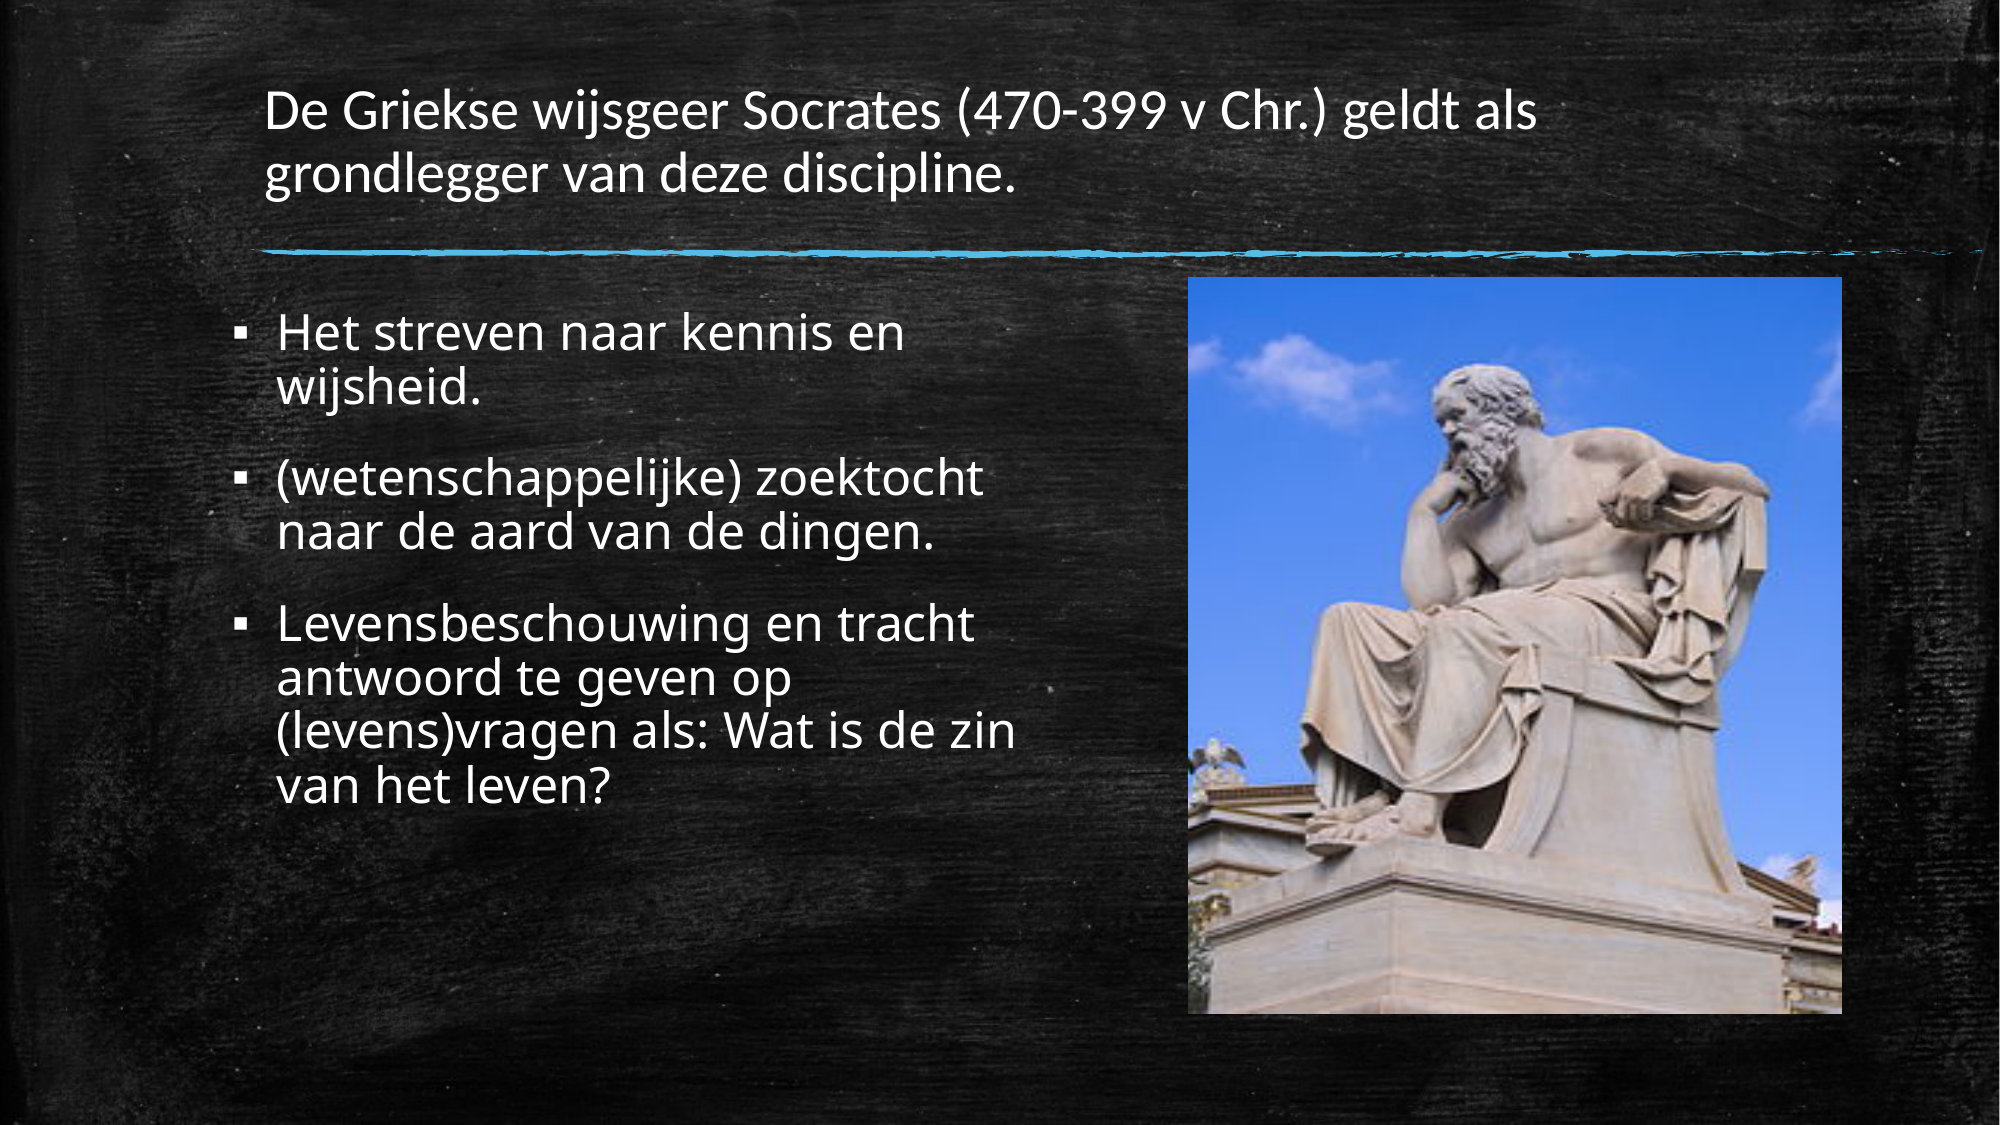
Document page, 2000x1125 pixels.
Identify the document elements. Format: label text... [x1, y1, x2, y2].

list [1188, 277, 1842, 1014]
title De Griekse wijsgeer Socrates (470-399 v Chr.) geldt als grondlegger van deze discipline. [249, 45, 1750, 213]
list Het streven naar kennis en wijsheid. (wetenschappelijke) zoektocht naar de aard van de dingen. Levensbeschouwing en tracht antwoord te geven op (levens)vragen als: Wat is de zin van het leven? [216, 299, 1067, 1014]
